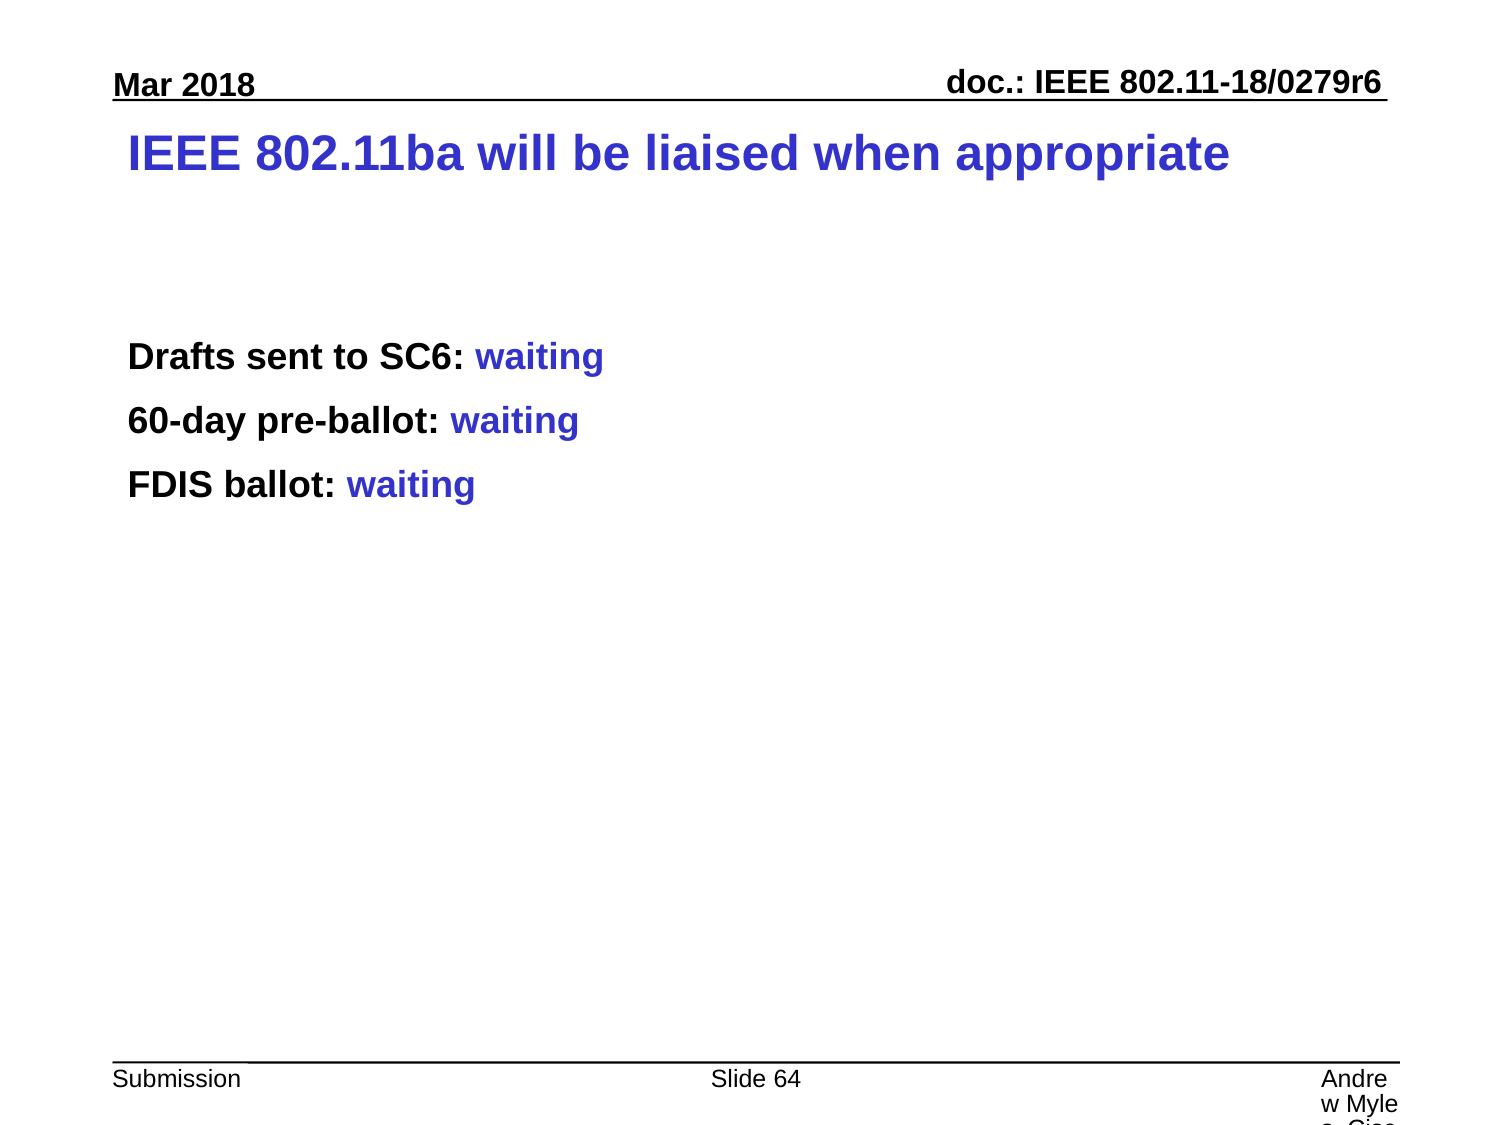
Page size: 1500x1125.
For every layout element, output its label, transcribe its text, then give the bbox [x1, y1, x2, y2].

slide_number Slide 64 [709, 1061, 803, 1093]
title IEEE 802.11ba will be liaised when appropriate [112, 112, 1388, 288]
footer Andrew Myles, Cisco [1320, 1061, 1402, 1093]
list Drafts sent to SC6: waiting 60-day pre-ballot: waiting FDIS ballot: waiting [112, 324, 1388, 1000]
